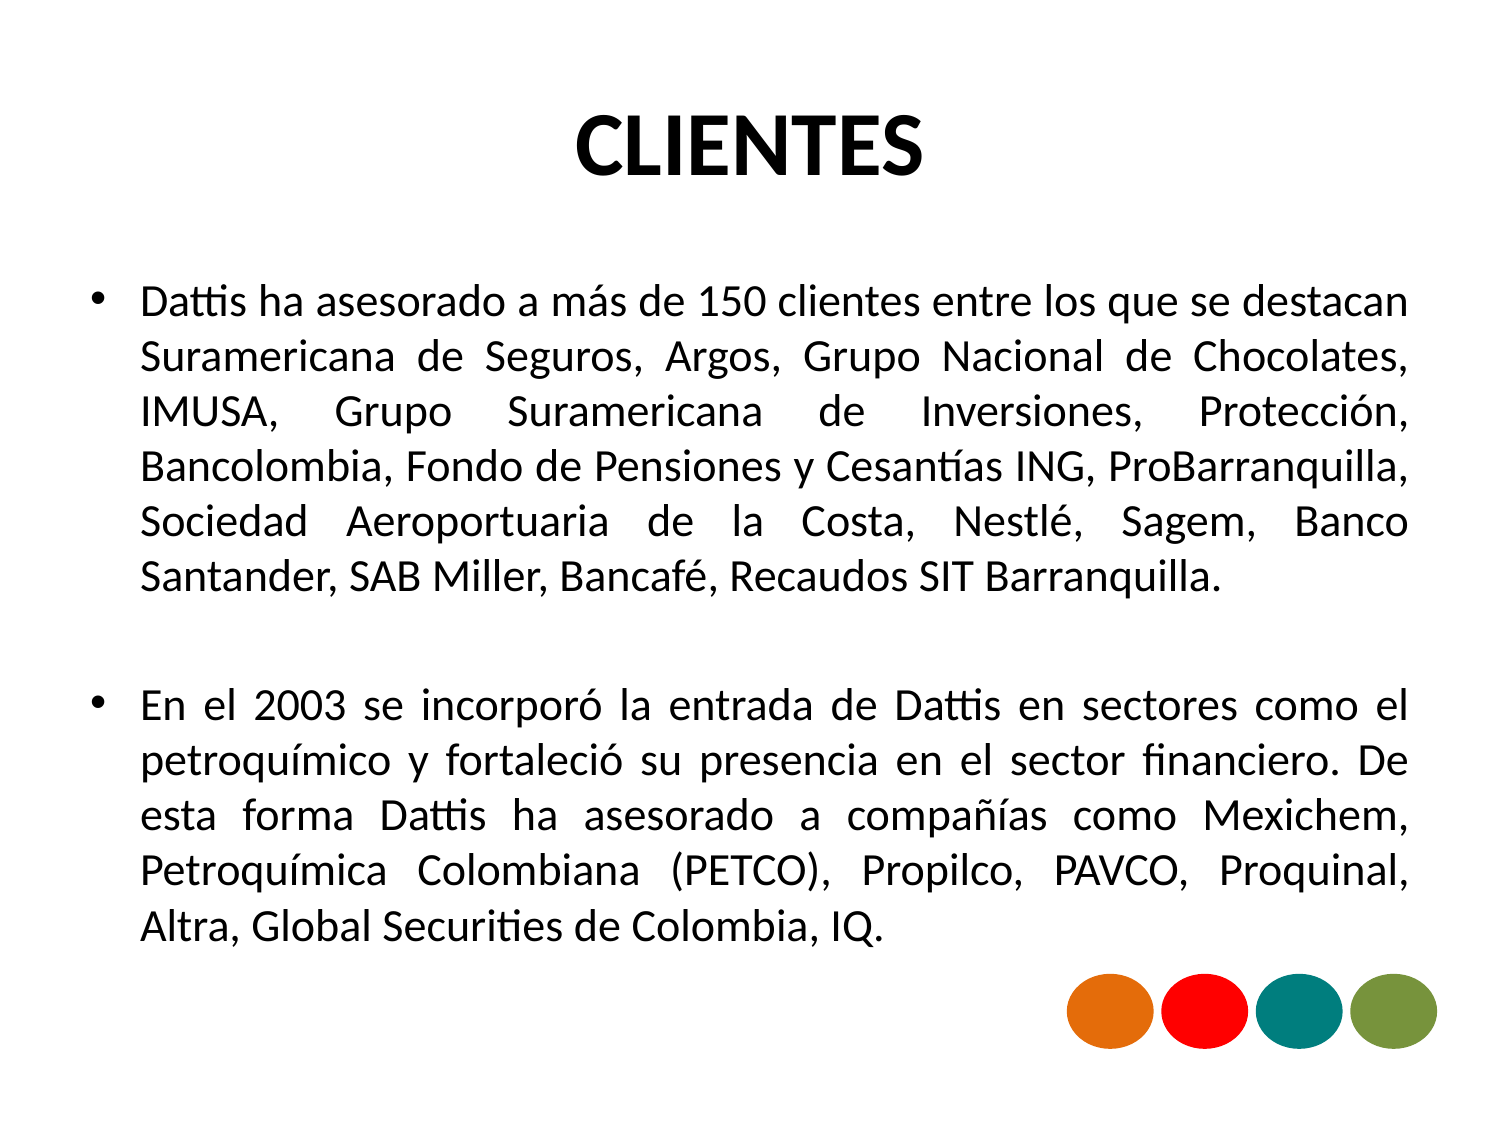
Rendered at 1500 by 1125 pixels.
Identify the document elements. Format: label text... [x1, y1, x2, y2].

title CLIENTES [75, 45, 1425, 233]
text_box [1161, 973, 1249, 1049]
text_box [1255, 973, 1343, 1049]
text_box [1350, 973, 1438, 1049]
list Dattis ha asesorado a más de 150 clientes entre los que se destacan Suramericana de Seguros, Argos, Grupo Nacional de Chocolates, IMUSA, Grupo Suramericana de Inversiones, Protección, Bancolombia, Fondo de Pensiones y Cesantías ING, ProBarranquilla, Sociedad Aeroportuaria de la Costa, Nestlé, Sagem, Banco Santander, SAB Miller, Bancafé, Recaudos SIT Barranquilla. En el 2003 se incorporó la entrada de Dattis en sectores como el petroquímico y fortaleció su presencia en el sector financiero. De esta forma Dattis ha asesorado a compañías como Mexichem, Petroquímica Colombiana (PETCO), Propilco, PAVCO, Proquinal, Altra, Global Securities de Colombia, IQ. [75, 262, 1425, 1005]
text_box [1066, 973, 1154, 1049]
